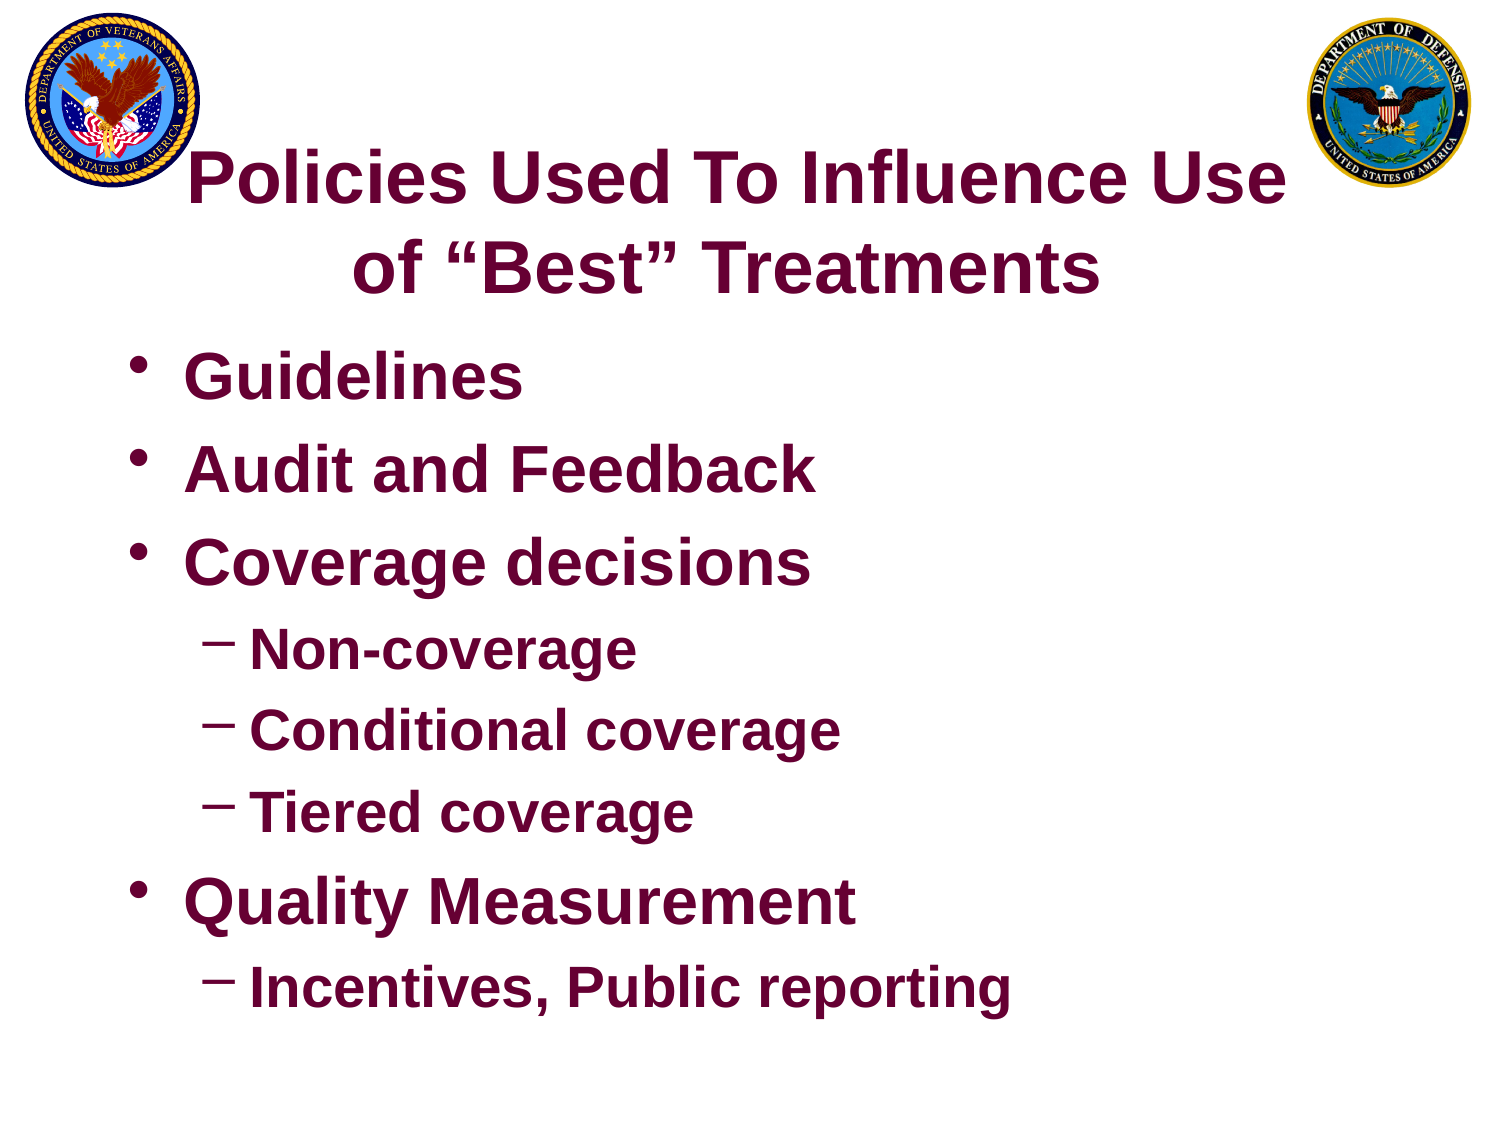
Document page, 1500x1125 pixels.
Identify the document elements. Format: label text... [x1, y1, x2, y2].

title Policies Used To Influence Use of “Best” Treatments [149, 124, 1326, 313]
list Guidelines Audit and Feedback Coverage decisions Non-coverage Conditional coverage Tiered coverage Quality Measurement Incentives, Public reporting [112, 324, 1388, 1001]
picture [1299, 17, 1475, 188]
